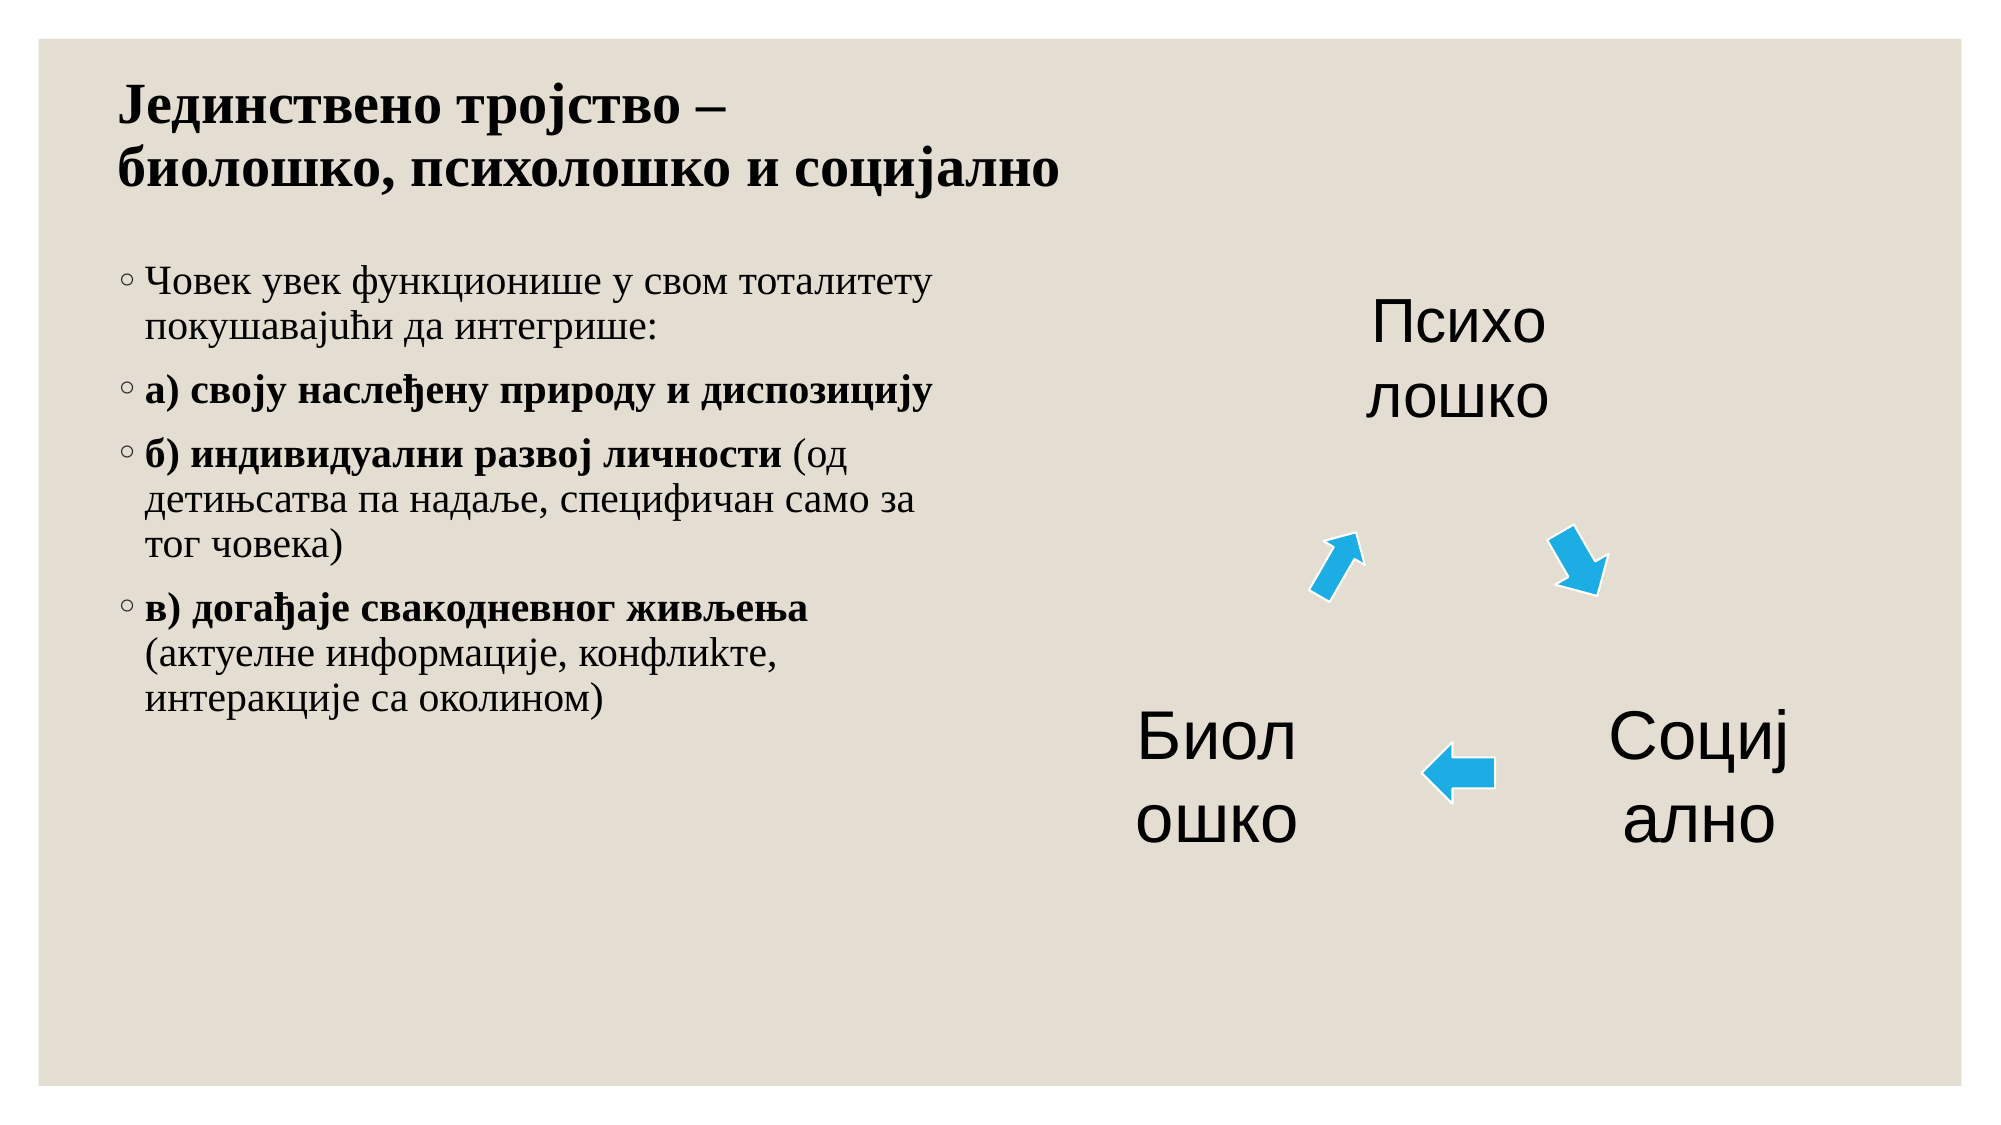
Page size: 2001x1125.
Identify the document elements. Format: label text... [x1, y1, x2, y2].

list Човек увек функционише у свом тоталитету покушавaјuћи да интегришe: a) своју наслеђeну природу и диспозицију б) индивидуални рaзвој личности (од детињсатва па надаље, специфичан само за тог човека) в) догађaје свакодневног живљења (актуелне информације, конфлиkте, интеракцијe са околином) [99, 172, 984, 1059]
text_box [1016, 262, 1900, 1005]
title Јединствено тројство – биолошко, психолошко и социјално [102, 42, 1903, 231]
